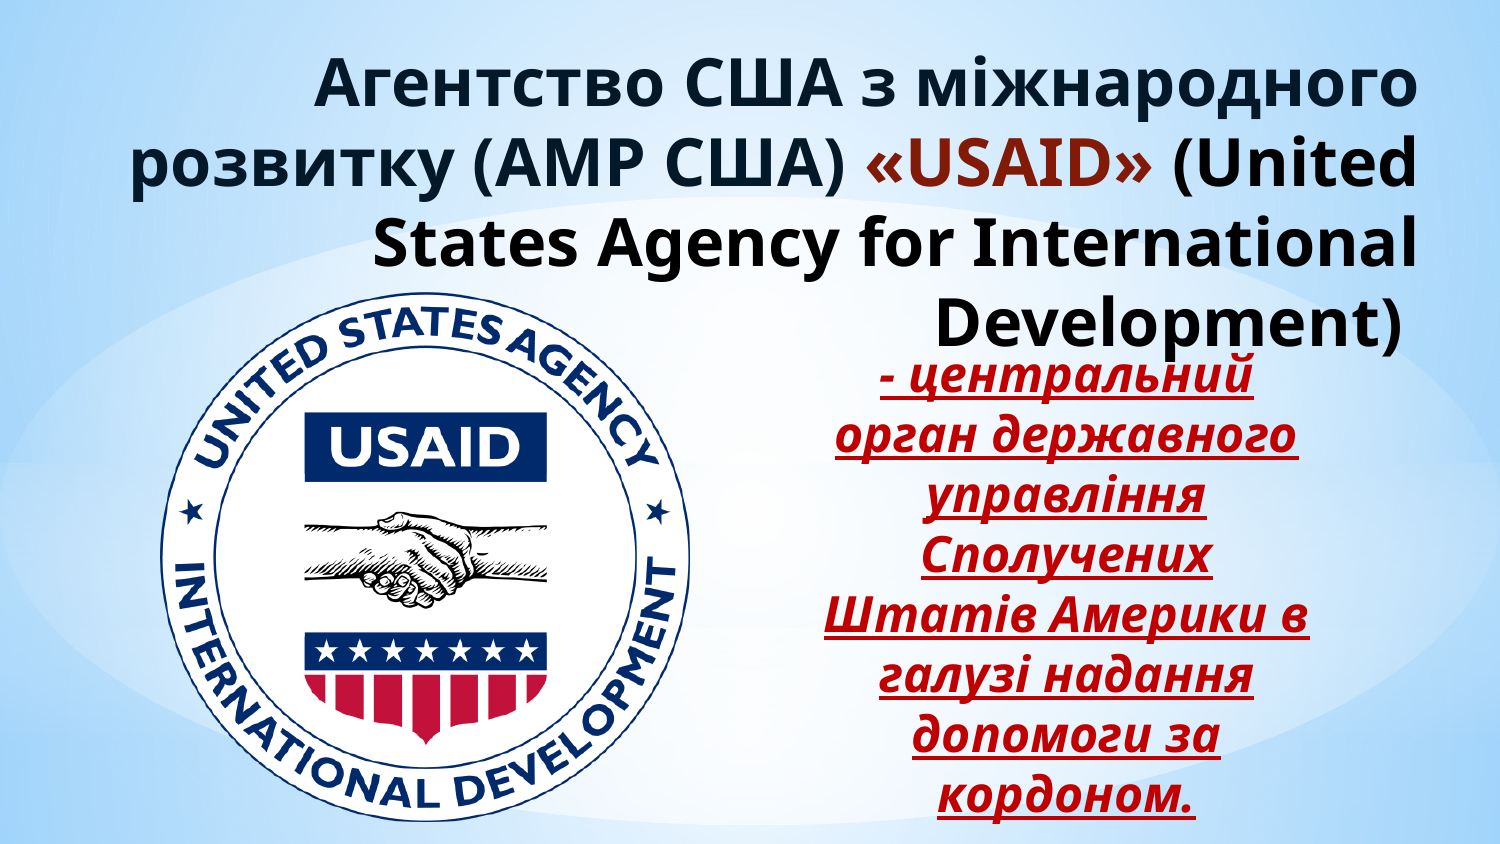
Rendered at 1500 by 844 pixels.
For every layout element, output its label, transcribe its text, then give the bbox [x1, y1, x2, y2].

picture [159, 292, 690, 823]
list - центральний орган державного управління Сполучених Штатів Америки в галузі надання допомоги за кордоном. [797, 334, 1329, 701]
title Агентство США з міжнародного розвитку (АМР США) «USAID» (United States Agency for International Development) [29, 32, 1436, 173]
